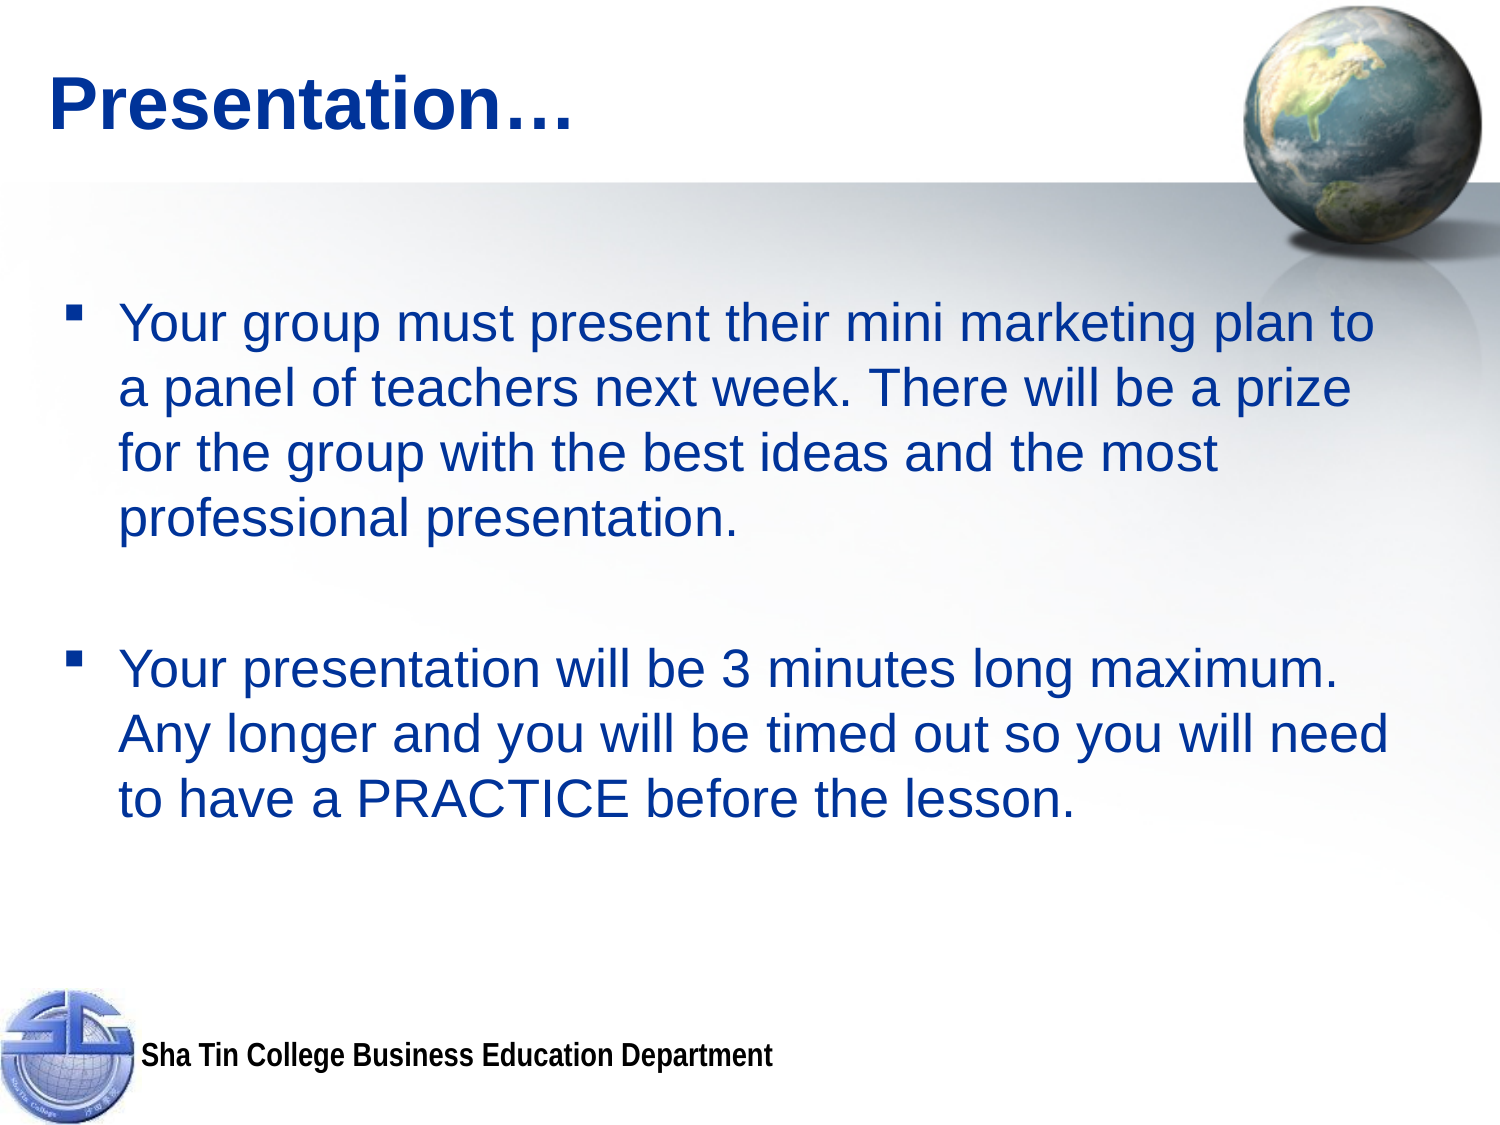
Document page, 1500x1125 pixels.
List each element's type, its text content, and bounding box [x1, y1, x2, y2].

list Your group must present their mini marketing plan to a panel of teachers next week. There will be a prize for the group with the best ideas and the most professional presentation. Your presentation will be 3 minutes long maximum. Any longer and you will be timed out so you will need to have a PRACTICE before the lesson. [46, 279, 1416, 971]
picture [0, 0, 1500, 1125]
title Presentation… [33, 30, 1228, 170]
